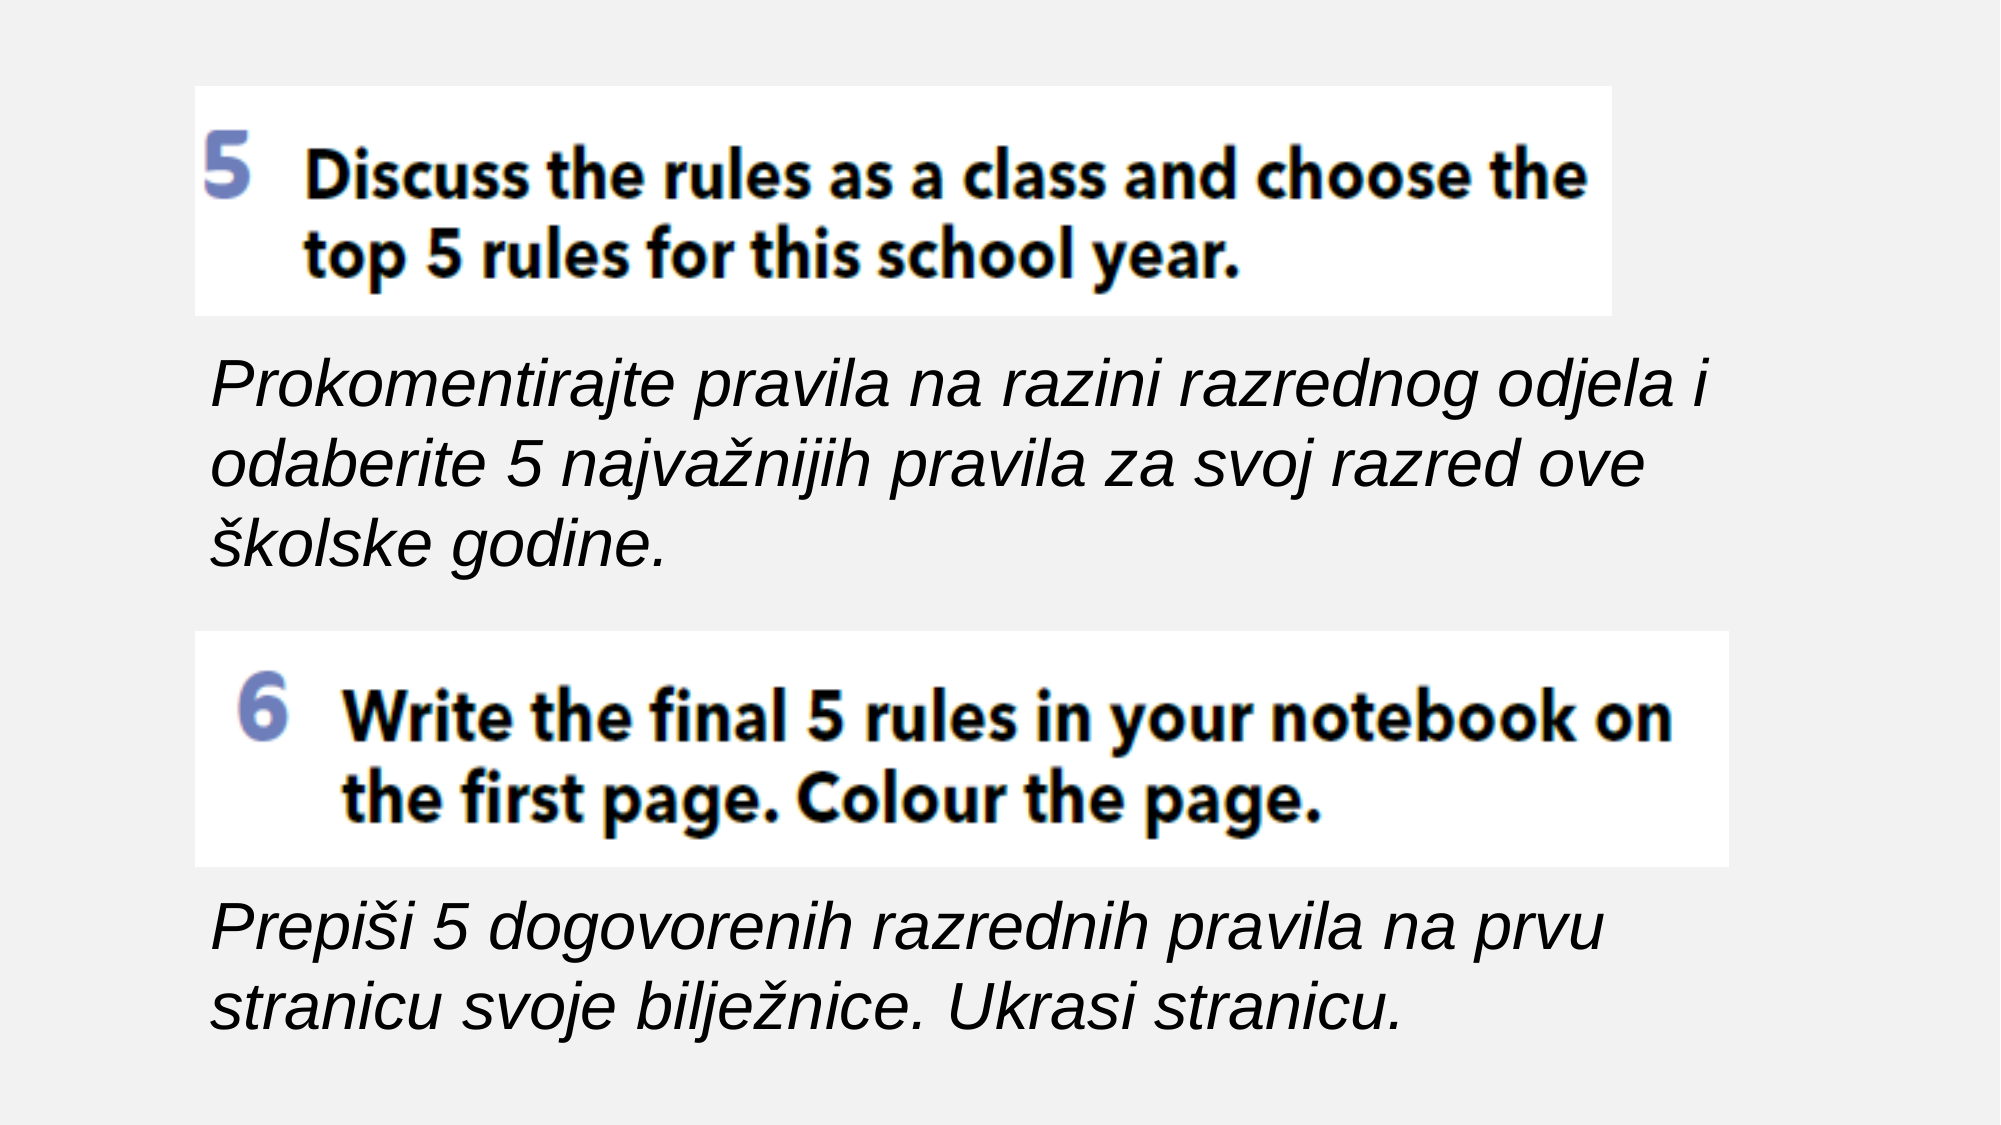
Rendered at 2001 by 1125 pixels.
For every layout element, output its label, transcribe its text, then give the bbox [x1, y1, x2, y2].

picture [195, 631, 1729, 867]
text_box Prokomentirajte pravila na razini razrednog odjela i odaberite 5 najvažnijih pravila za svoj razred ove školske godine. [195, 262, 1729, 588]
picture [195, 86, 1612, 316]
text_box Prepiši 5 dogovorenih razrednih pravila na prvu stranicu svoje bilježnice. Ukrasi stranicu. [195, 867, 1729, 1051]
